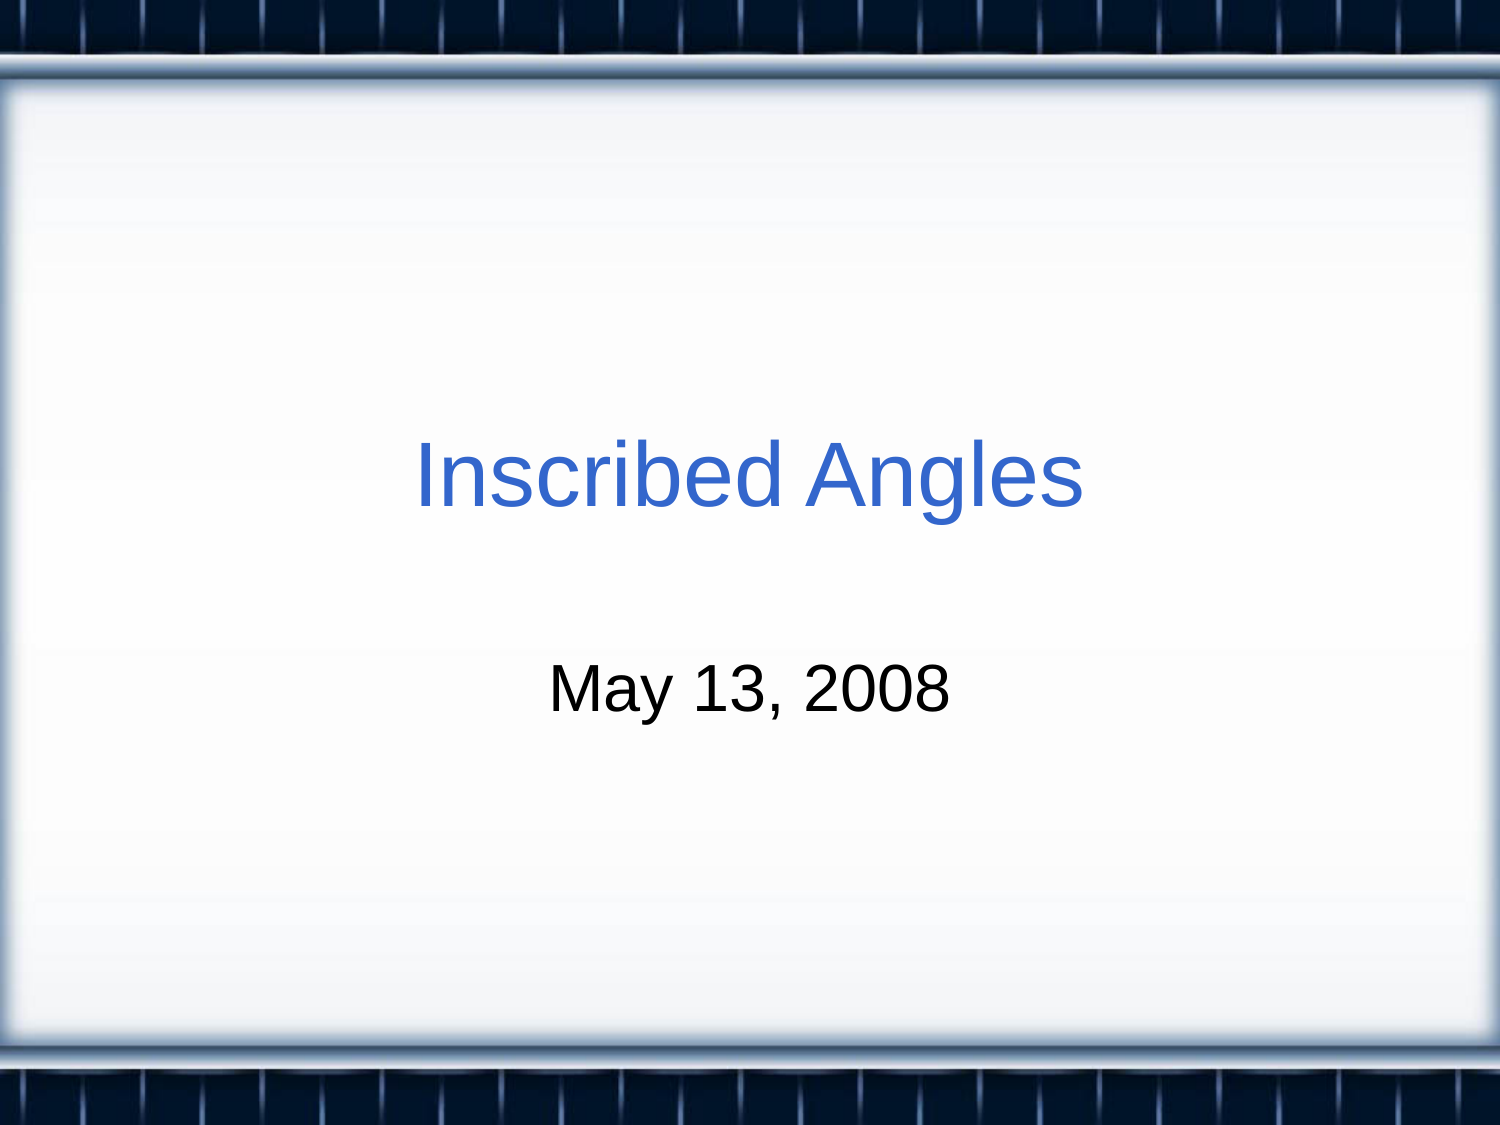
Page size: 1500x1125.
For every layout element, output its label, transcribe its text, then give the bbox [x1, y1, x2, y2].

picture [0, 0, 1500, 1125]
subtitle May 13, 2008 [224, 637, 1276, 926]
title Inscribed Angles [112, 349, 1388, 591]
